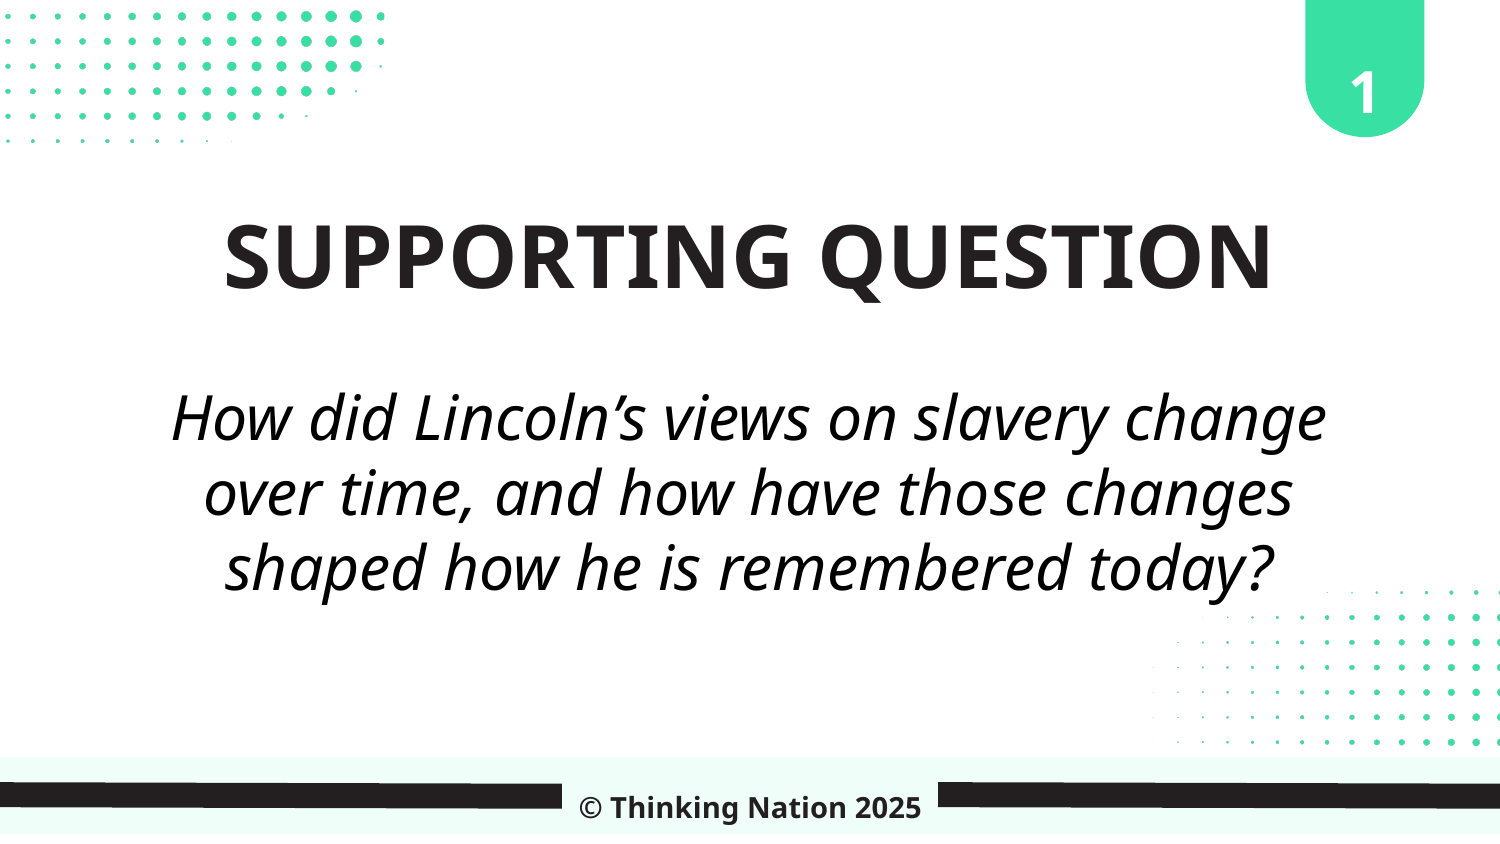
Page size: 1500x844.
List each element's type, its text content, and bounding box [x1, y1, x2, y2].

text_box [0, 0, 385, 144]
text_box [1300, 0, 1430, 138]
text_box SUPPORTING QUESTION [209, 159, 1291, 307]
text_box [0, 756, 1500, 835]
text_box [1128, 590, 1500, 755]
text_box How did Lincoln’s views on slavery change over time, and how have those changes shaped how he is remembered today? [146, 312, 1353, 668]
